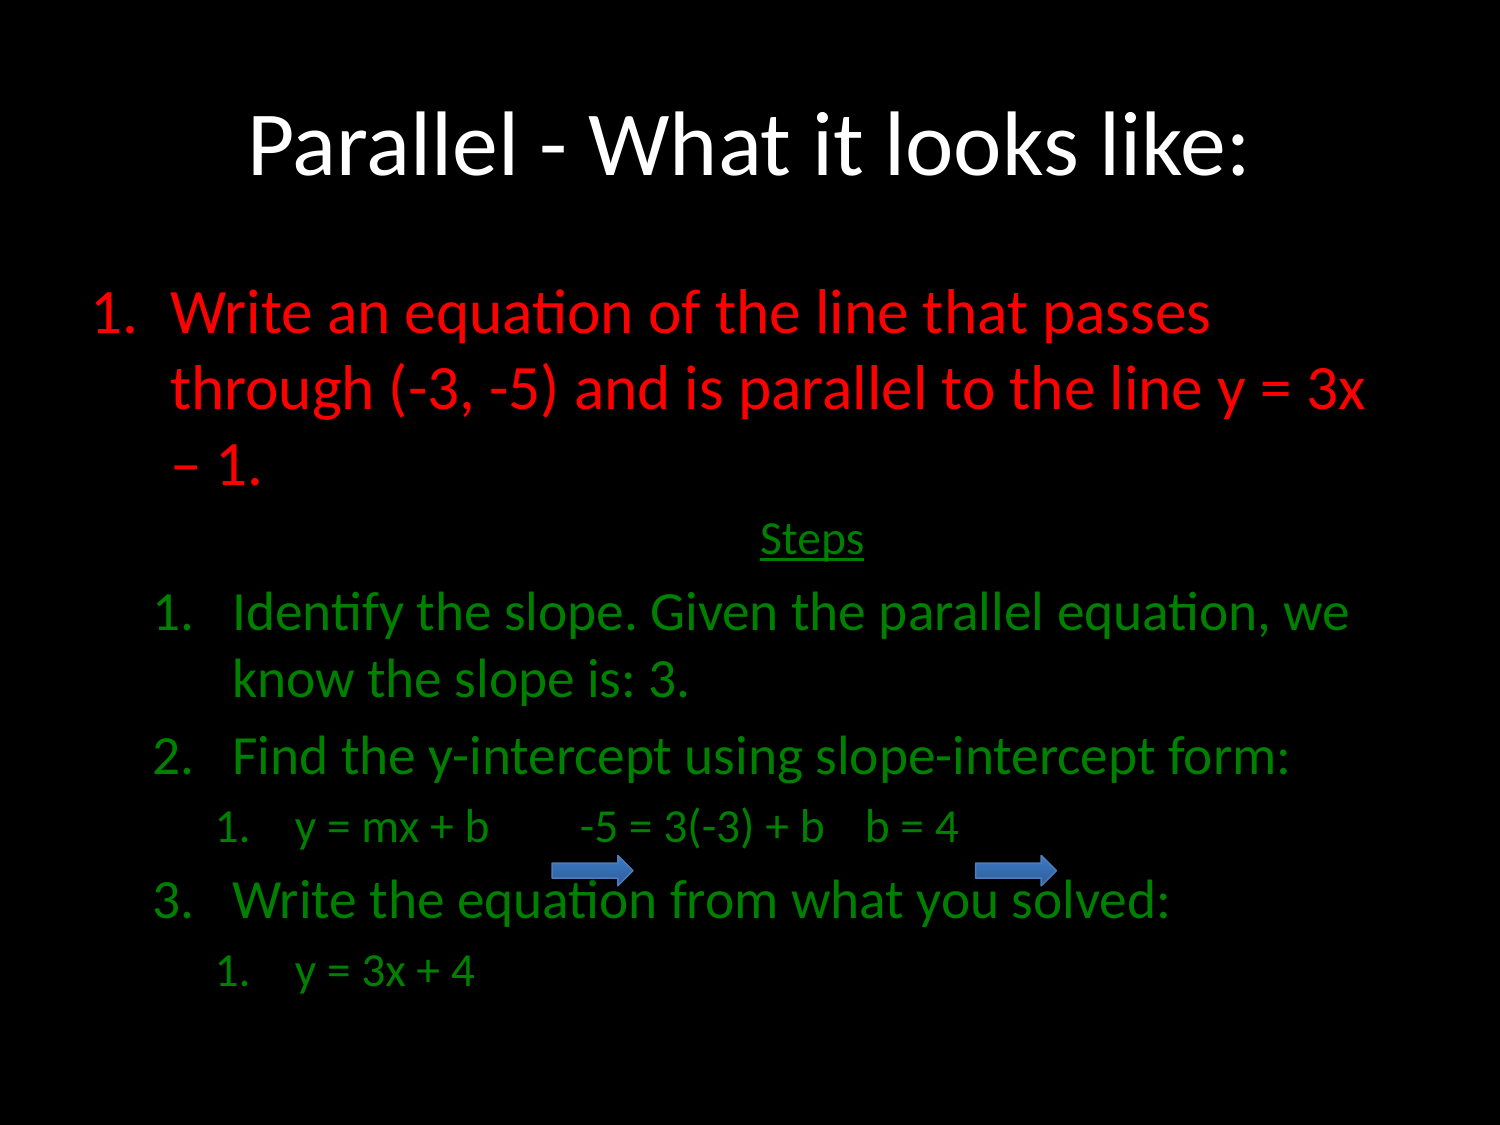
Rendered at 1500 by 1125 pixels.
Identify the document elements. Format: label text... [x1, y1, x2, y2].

list Write an equation of the line that passes through (-3, -5) and is parallel to the line y = 3x – 1. Steps Identify the slope. Given the parallel equation, we know the slope is: 3. Find the y-intercept using slope-intercept form: y = mx + b -5 = 3(-3) + b b = 4 Write the equation from what you solved: y = 3x + 4 [75, 262, 1425, 1005]
text_box [974, 854, 1057, 887]
text_box [551, 854, 634, 887]
title Parallel - What it looks like: [75, 45, 1425, 233]
